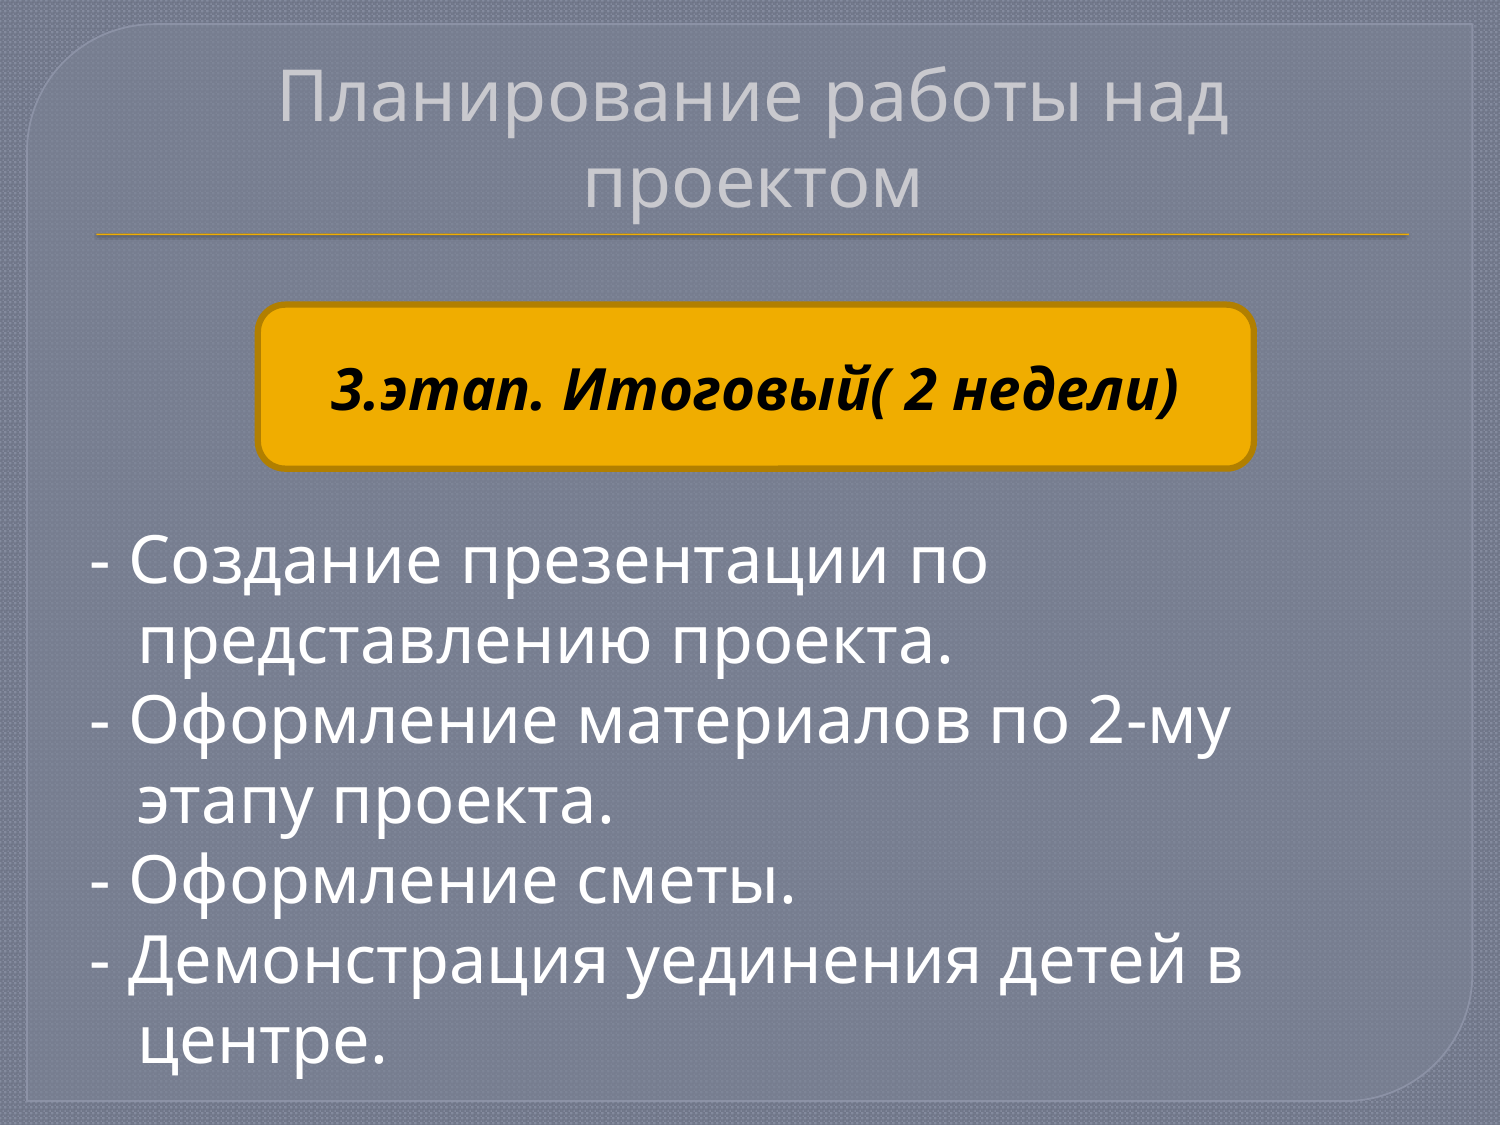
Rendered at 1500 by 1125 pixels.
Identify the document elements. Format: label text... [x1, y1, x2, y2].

title Планирование работы над проектом [75, 41, 1425, 230]
text_box 3.этап. Итоговый( 2 недели) [254, 301, 1258, 472]
list - Создание презентации по представлению проекта. - Оформление материалов по 2-му этапу проекта. - Оформление сметы. - Демонстрация уединения детей в центре. [75, 270, 1425, 1013]
